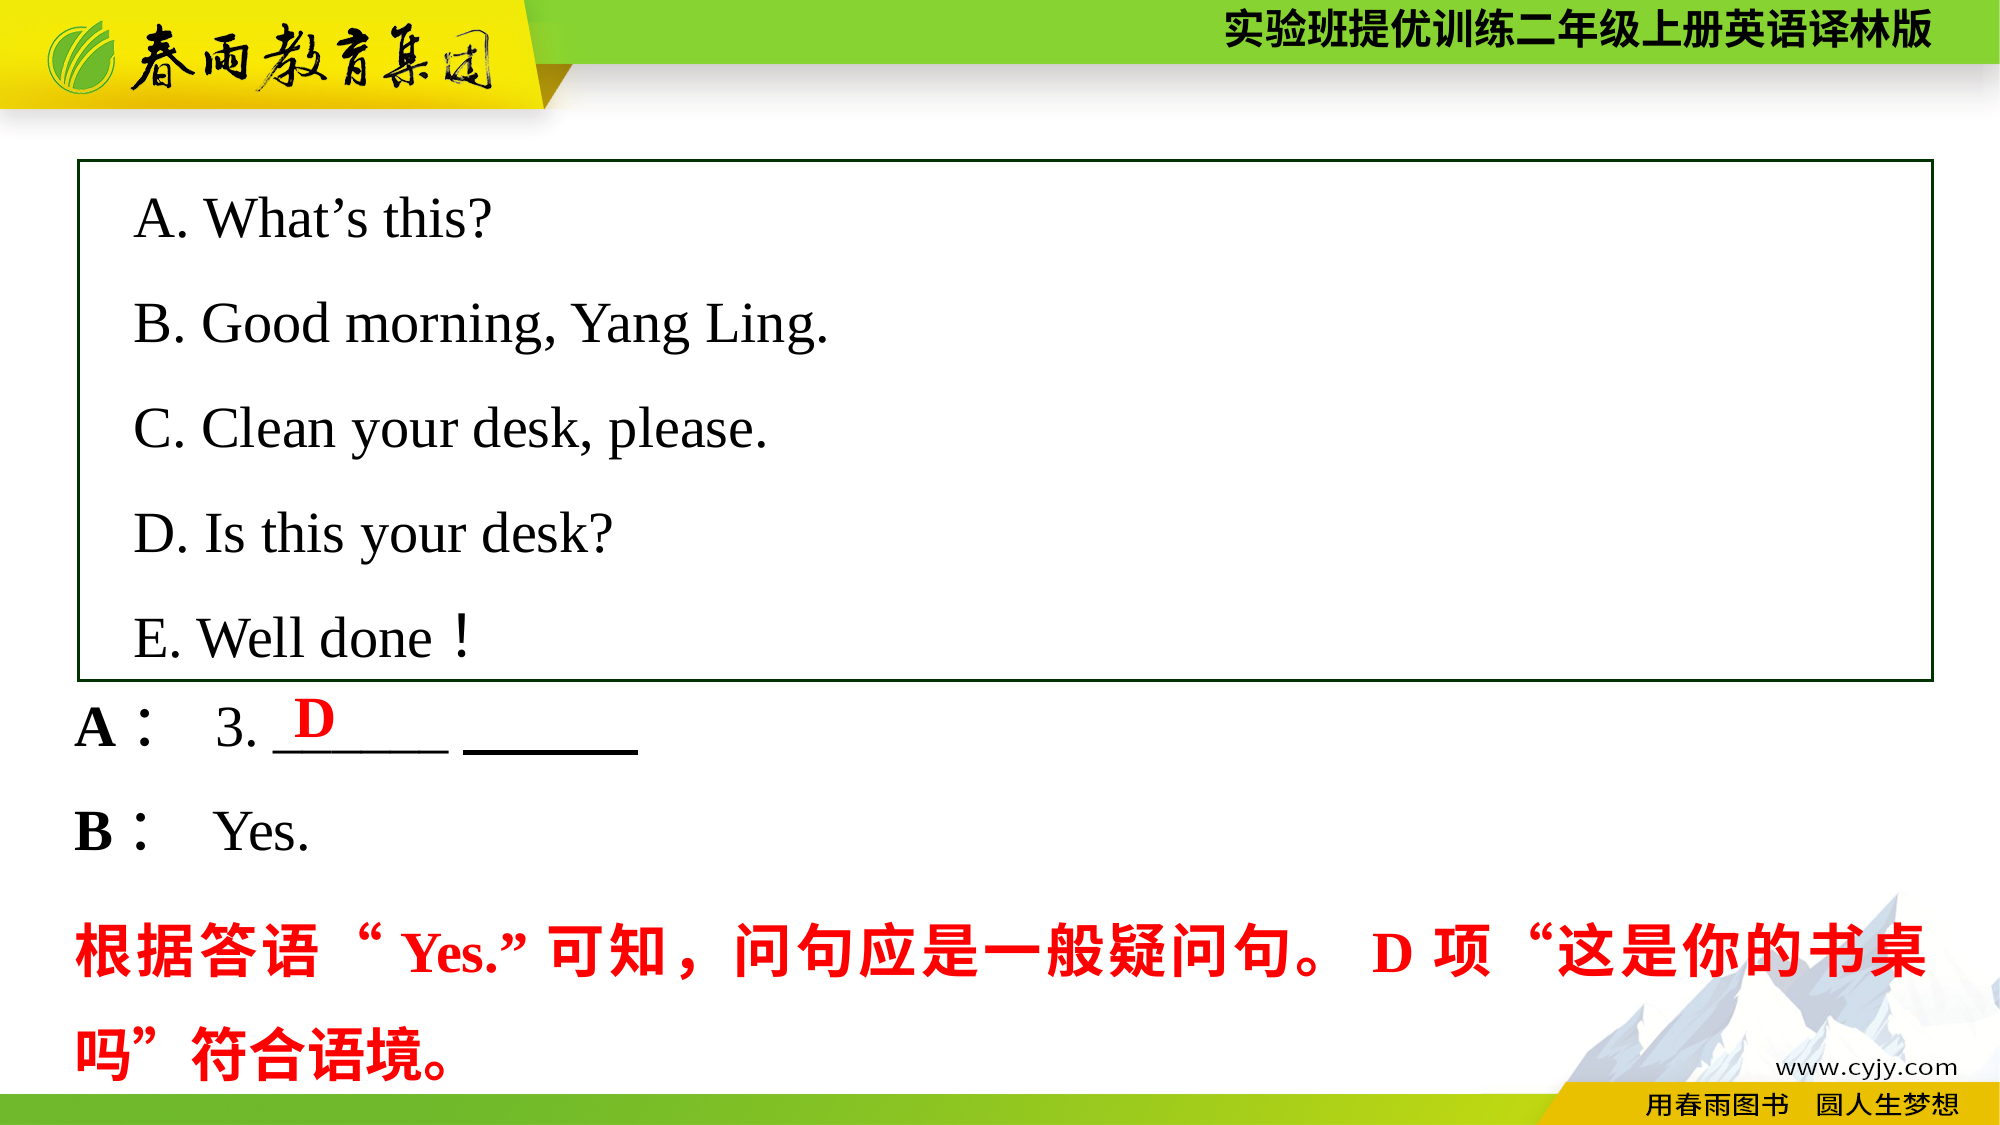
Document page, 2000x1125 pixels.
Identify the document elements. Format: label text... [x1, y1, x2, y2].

list A： 3. ______ B： Yes. [59, 677, 1944, 871]
text_box A. What’s this? B. Good morning, Yang Ling. C. Clean your desk, please. D. Is this your desk? E. Well done！ [59, 136, 1944, 677]
picture [0, 0, 2000, 1125]
text_box 根据答语“Yes.”可知，问句应是一般疑问句。D项“这是你的书桌吗”符合语境。 [59, 871, 1944, 1097]
text_box D [279, 681, 352, 757]
text_box [78, 160, 1933, 681]
